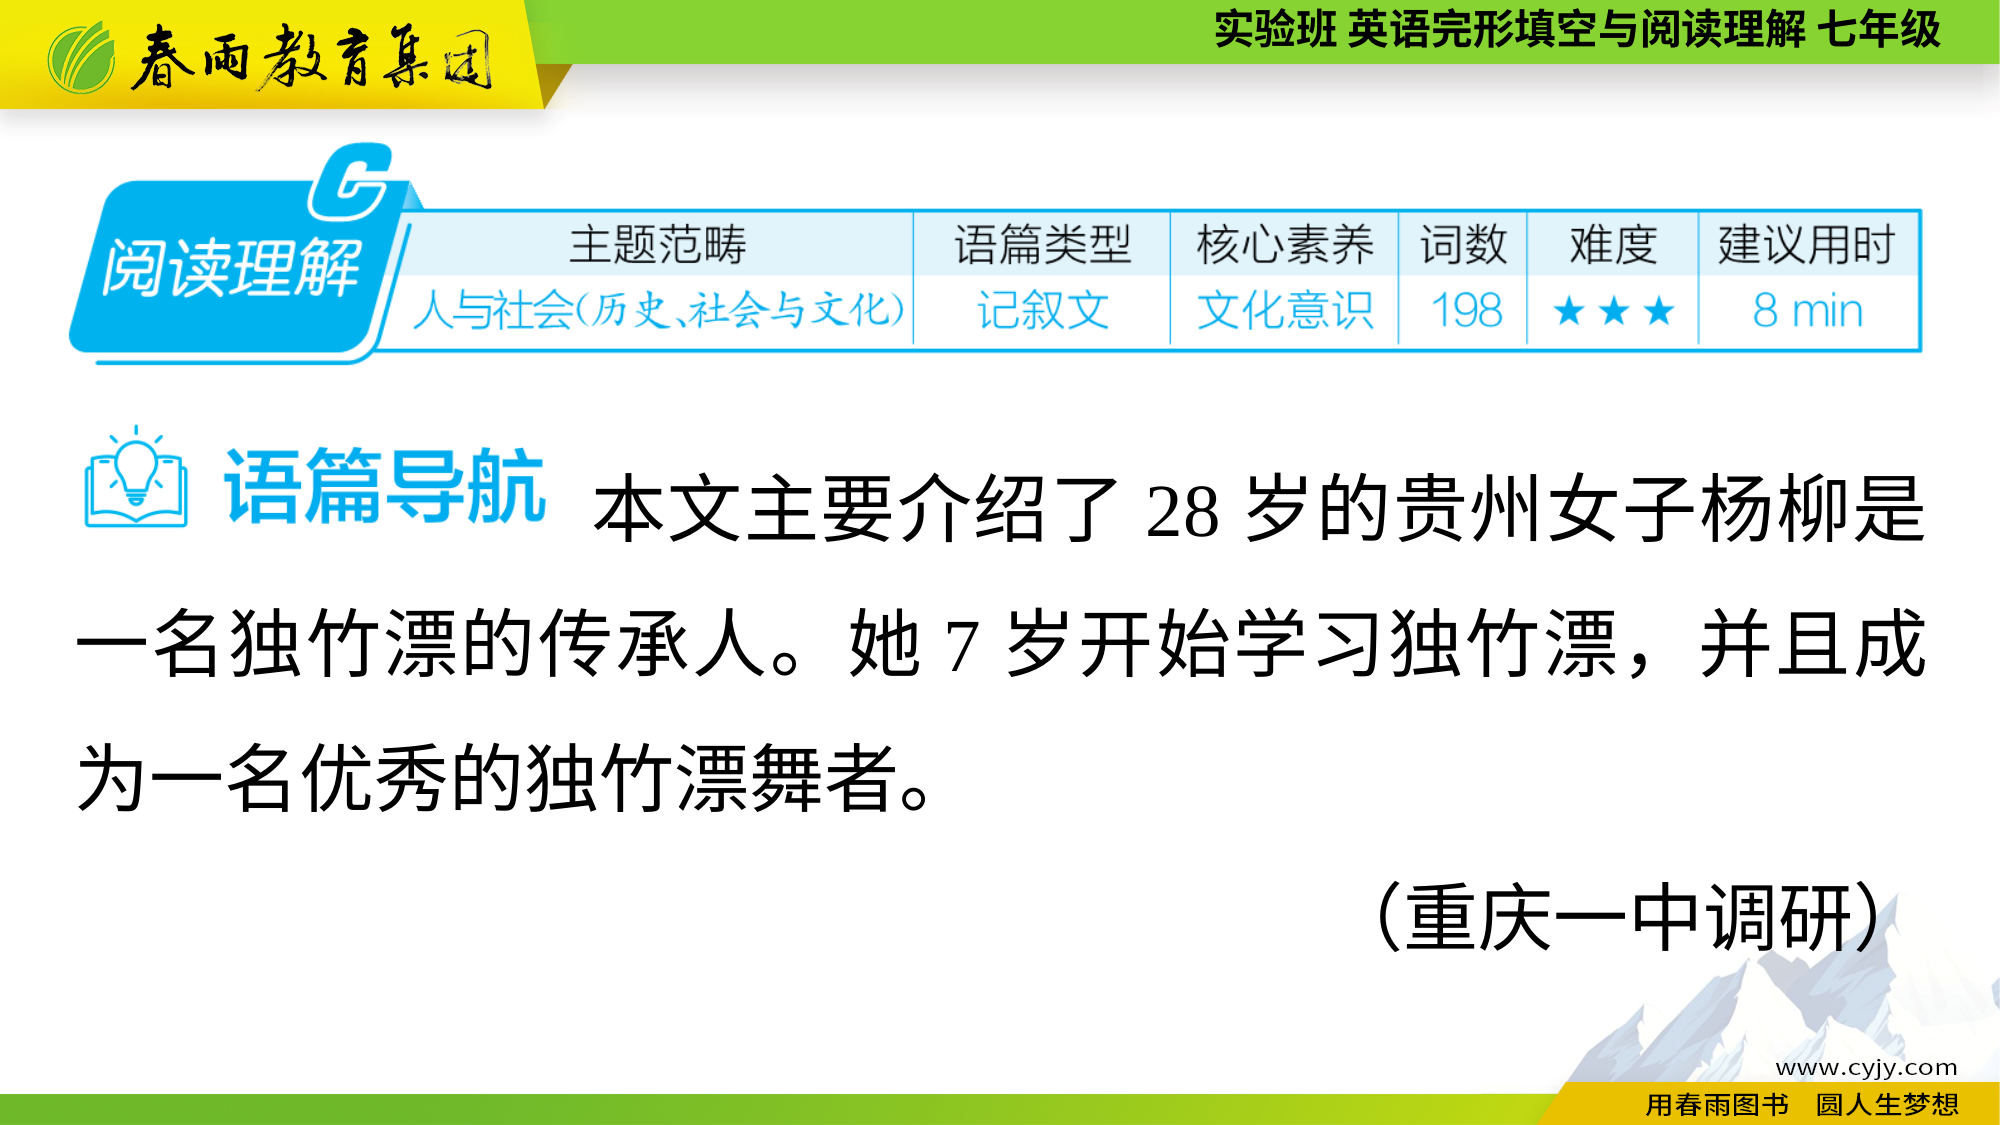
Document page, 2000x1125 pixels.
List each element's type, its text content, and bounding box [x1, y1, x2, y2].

text_box 本文主要介绍了28岁的贵州女子杨柳是一名独竹漂的传承人。她7岁开始学习独竹漂，并且成为一名优秀的独竹漂舞者。 [59, 408, 1944, 829]
picture [0, 0, 2000, 1125]
text_box （重庆一中调研） [1035, 818, 1944, 968]
